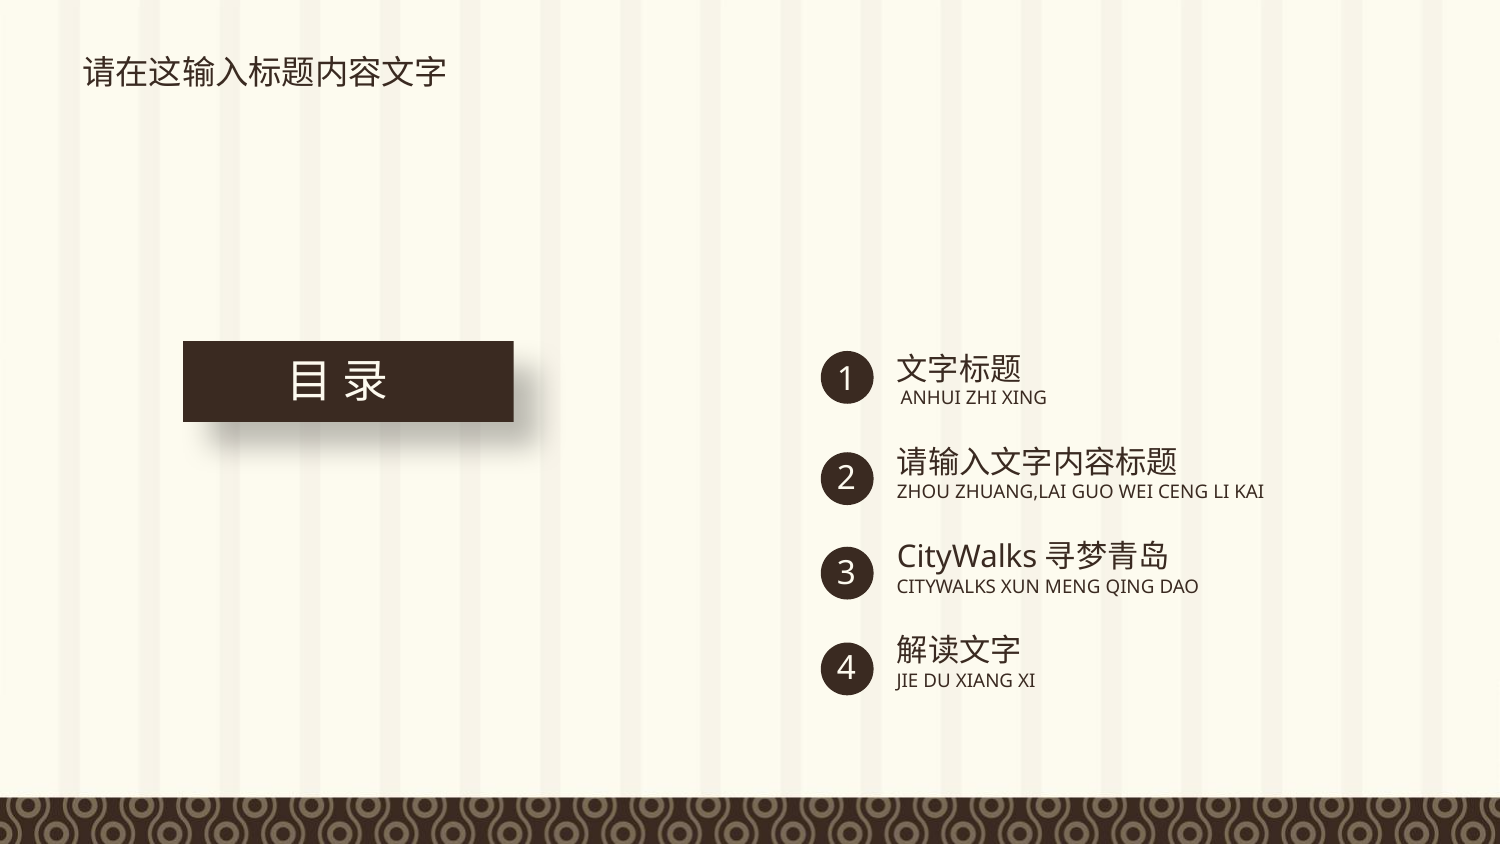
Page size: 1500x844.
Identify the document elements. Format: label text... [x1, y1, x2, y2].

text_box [182, 340, 514, 423]
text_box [820, 341, 1424, 700]
picture [0, 0, 1500, 844]
text_box 请在这输入标题内容文字 [67, 43, 703, 99]
